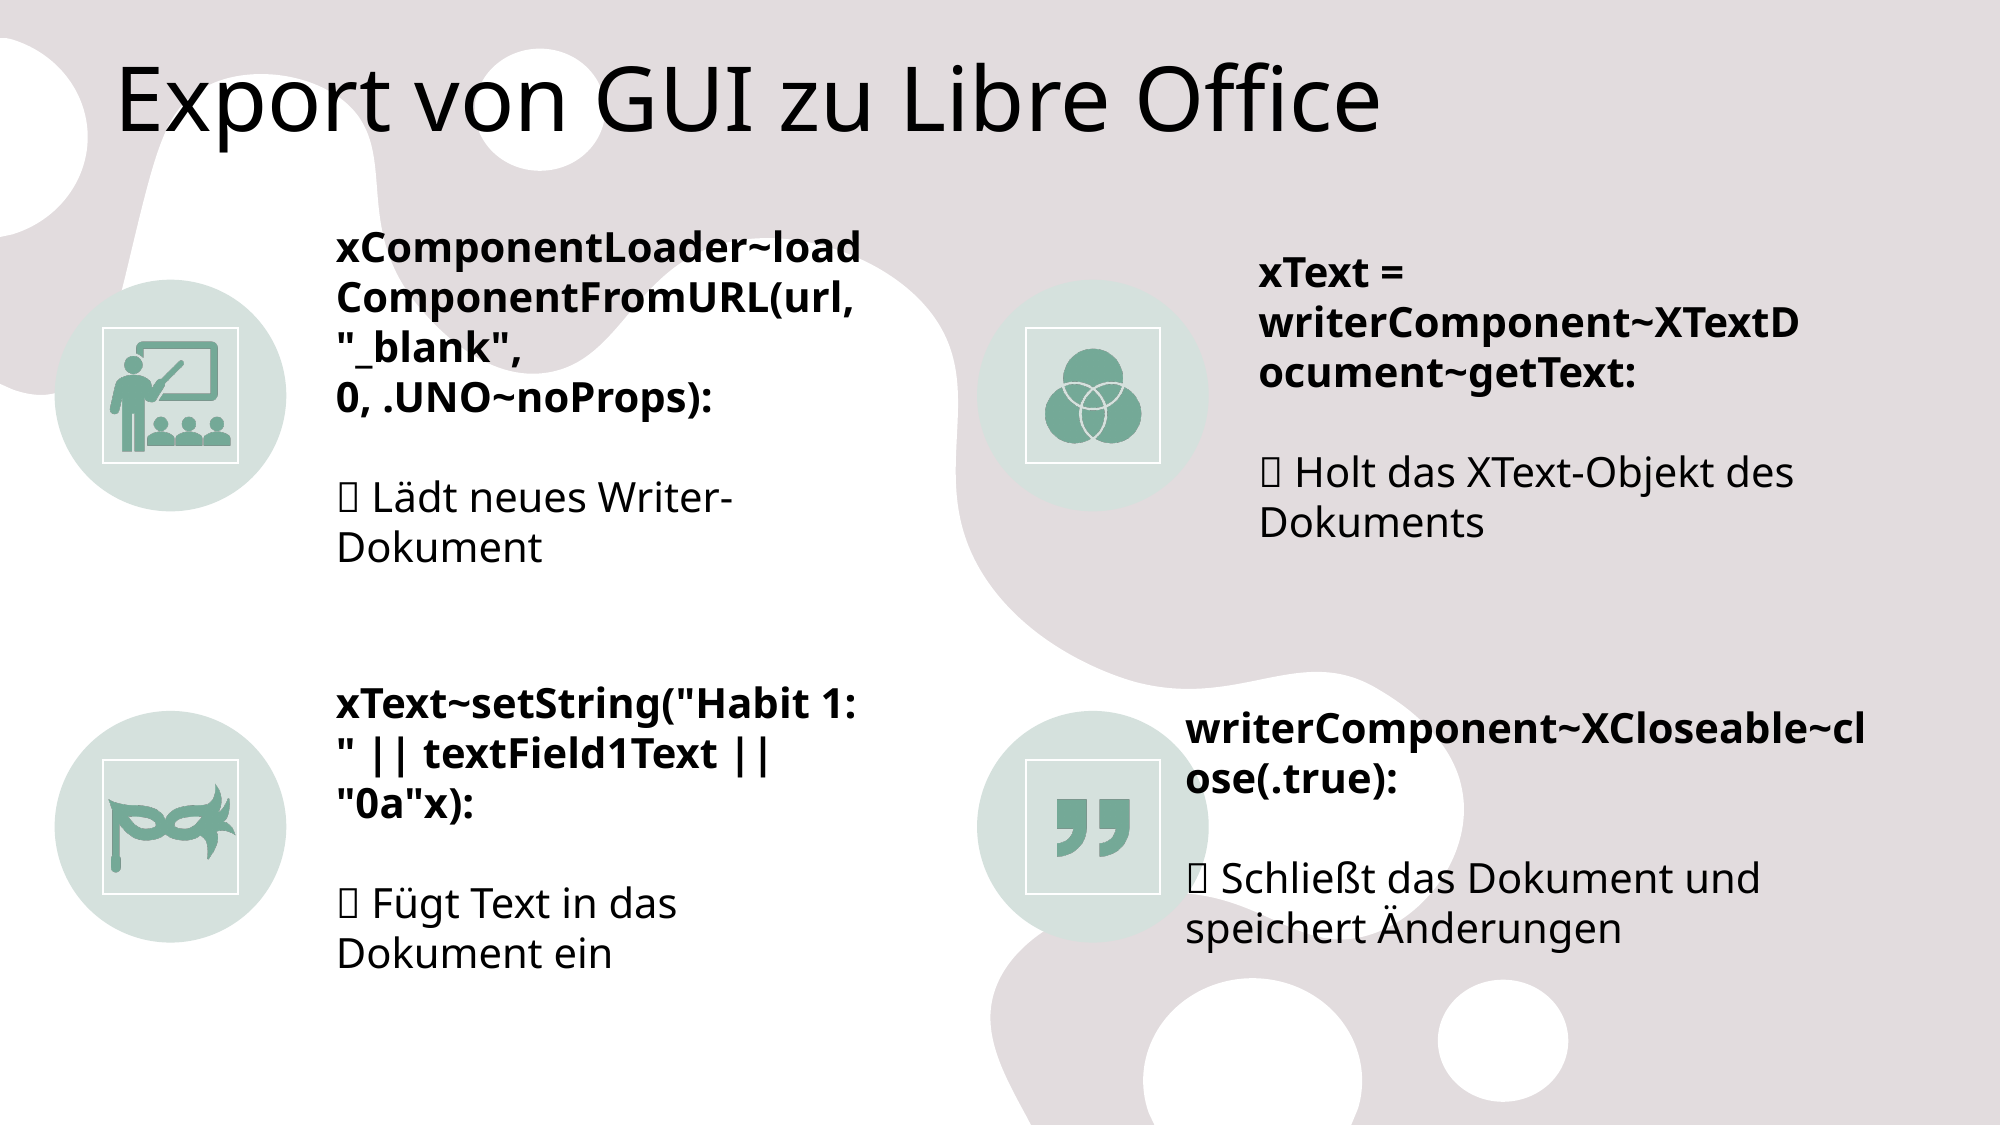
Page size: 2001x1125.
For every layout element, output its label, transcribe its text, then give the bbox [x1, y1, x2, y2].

title Export von GUI zu Libre Office [99, 33, 1900, 158]
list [32, 174, 1900, 1091]
